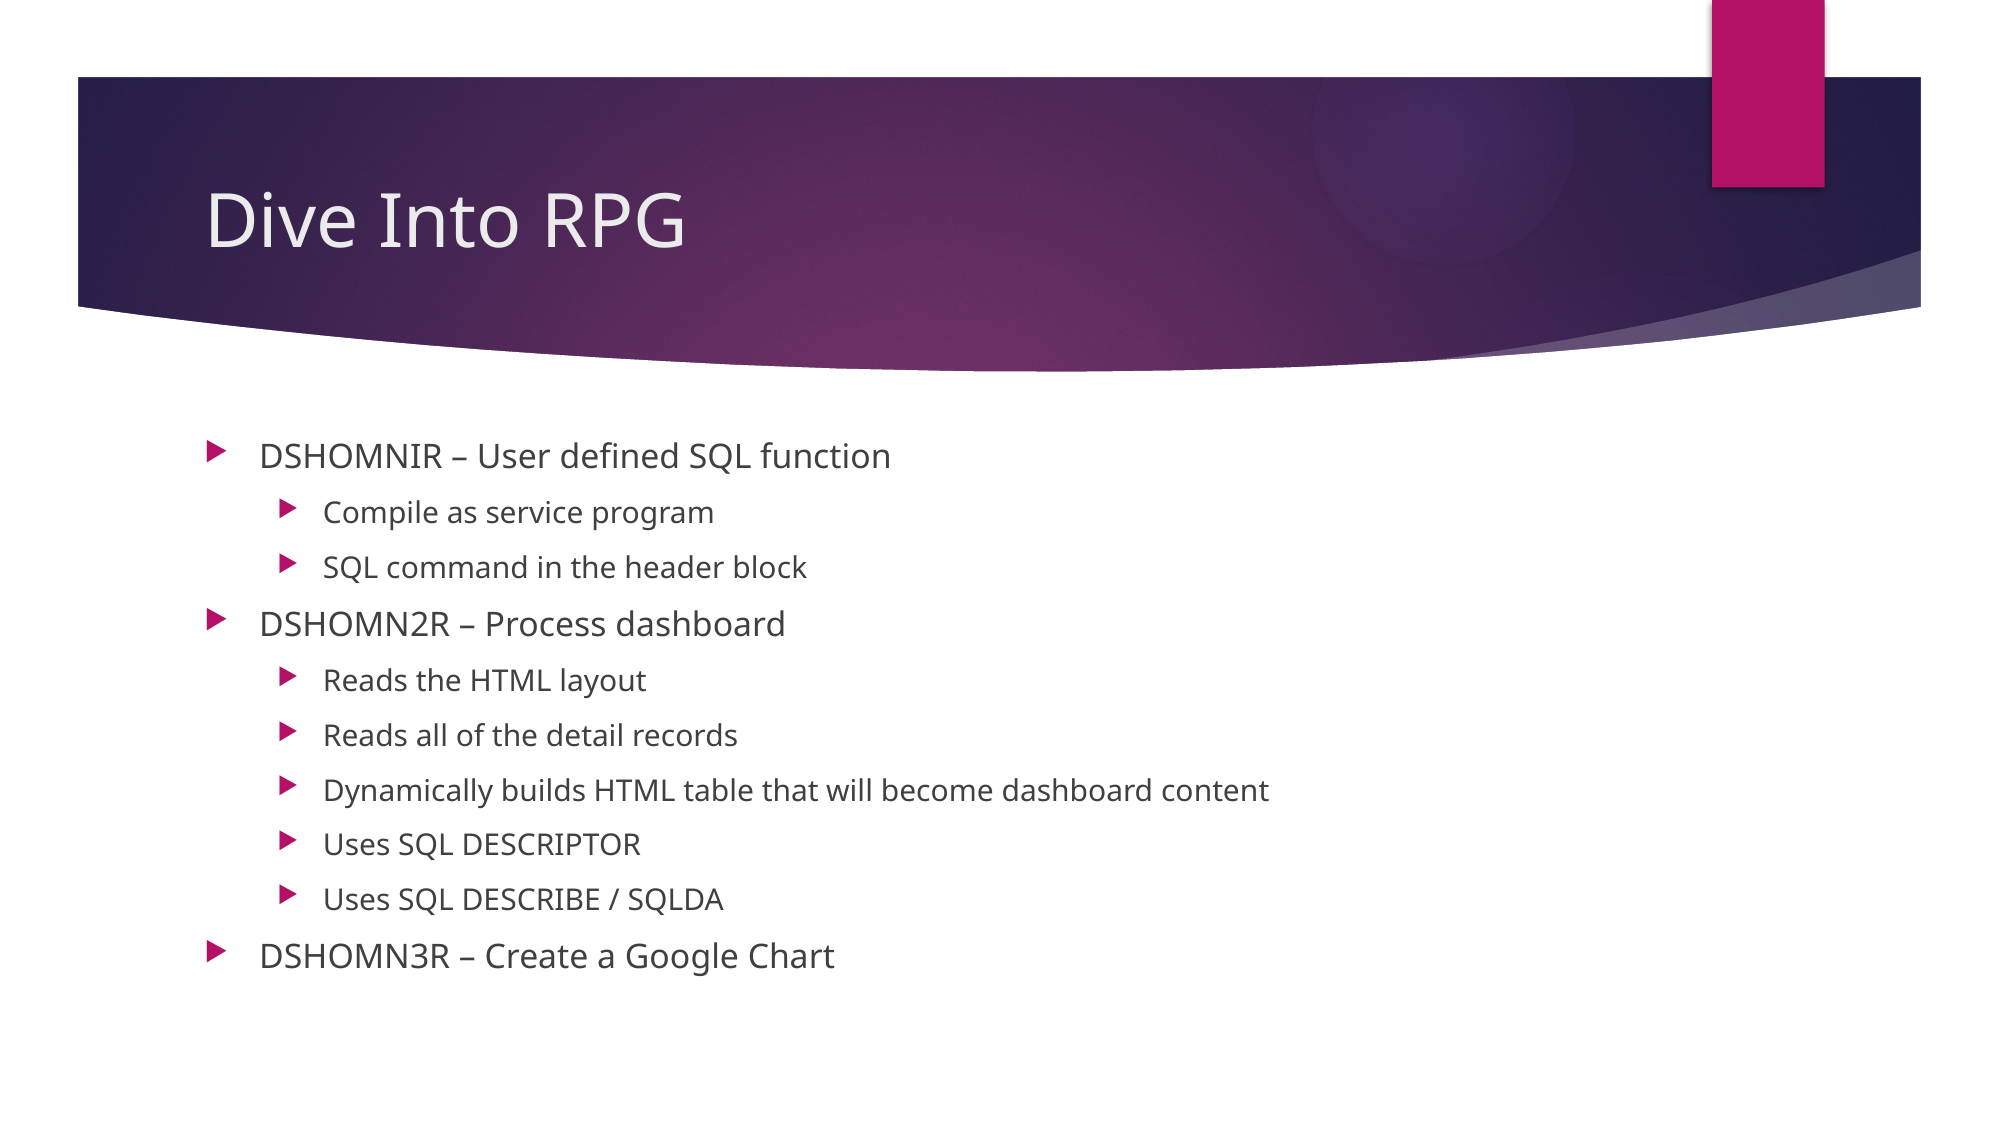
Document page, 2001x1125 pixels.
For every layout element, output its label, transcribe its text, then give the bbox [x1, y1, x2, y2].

title Dive Into RPG [189, 159, 1627, 276]
list DSHOMNIR – User defined SQL function Compile as service program SQL command in the header block DSHOMN2R – Process dashboard Reads the HTML layout Reads all of the detail records Dynamically builds HTML table that will become dashboard content Uses SQL DESCRIPTOR Uses SQL DESCRIBE / SQLDA DSHOMN3R – Create a Google Chart [189, 427, 1638, 988]
